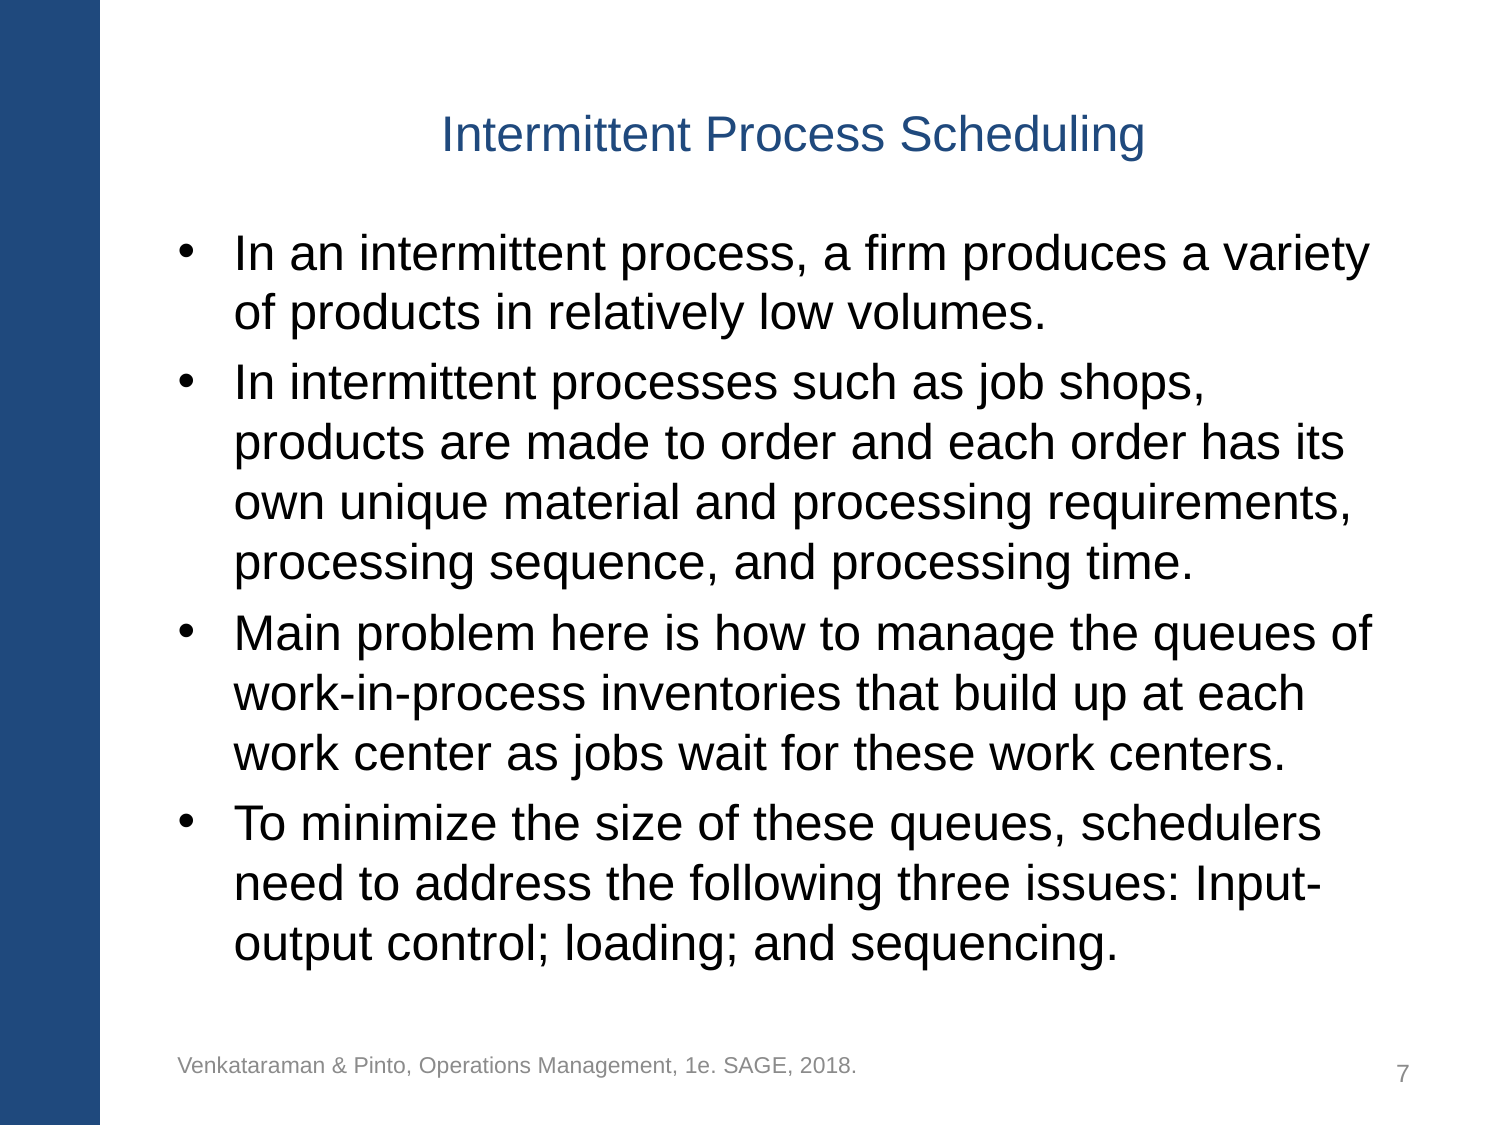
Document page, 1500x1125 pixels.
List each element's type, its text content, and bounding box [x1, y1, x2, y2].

footer Venkataraman & Pinto, Operations Management, 1e. SAGE, 2018. [162, 1042, 1313, 1103]
slide_number 7 [1350, 1042, 1425, 1103]
list In an intermittent process, a firm produces a variety of products in relatively low volumes. In intermittent processes such as job shops, products are made to order and each order has its own unique material and processing requirements, processing sequence, and processing time. Main problem here is how to manage the queues of work-in-process inventories that build up at each work center as jobs wait for these work centers. To minimize the size of these queues, schedulers need to address the following three issues: Input-output control; loading; and sequencing. [162, 212, 1425, 1025]
title Intermittent Process Scheduling [162, 37, 1425, 212]
